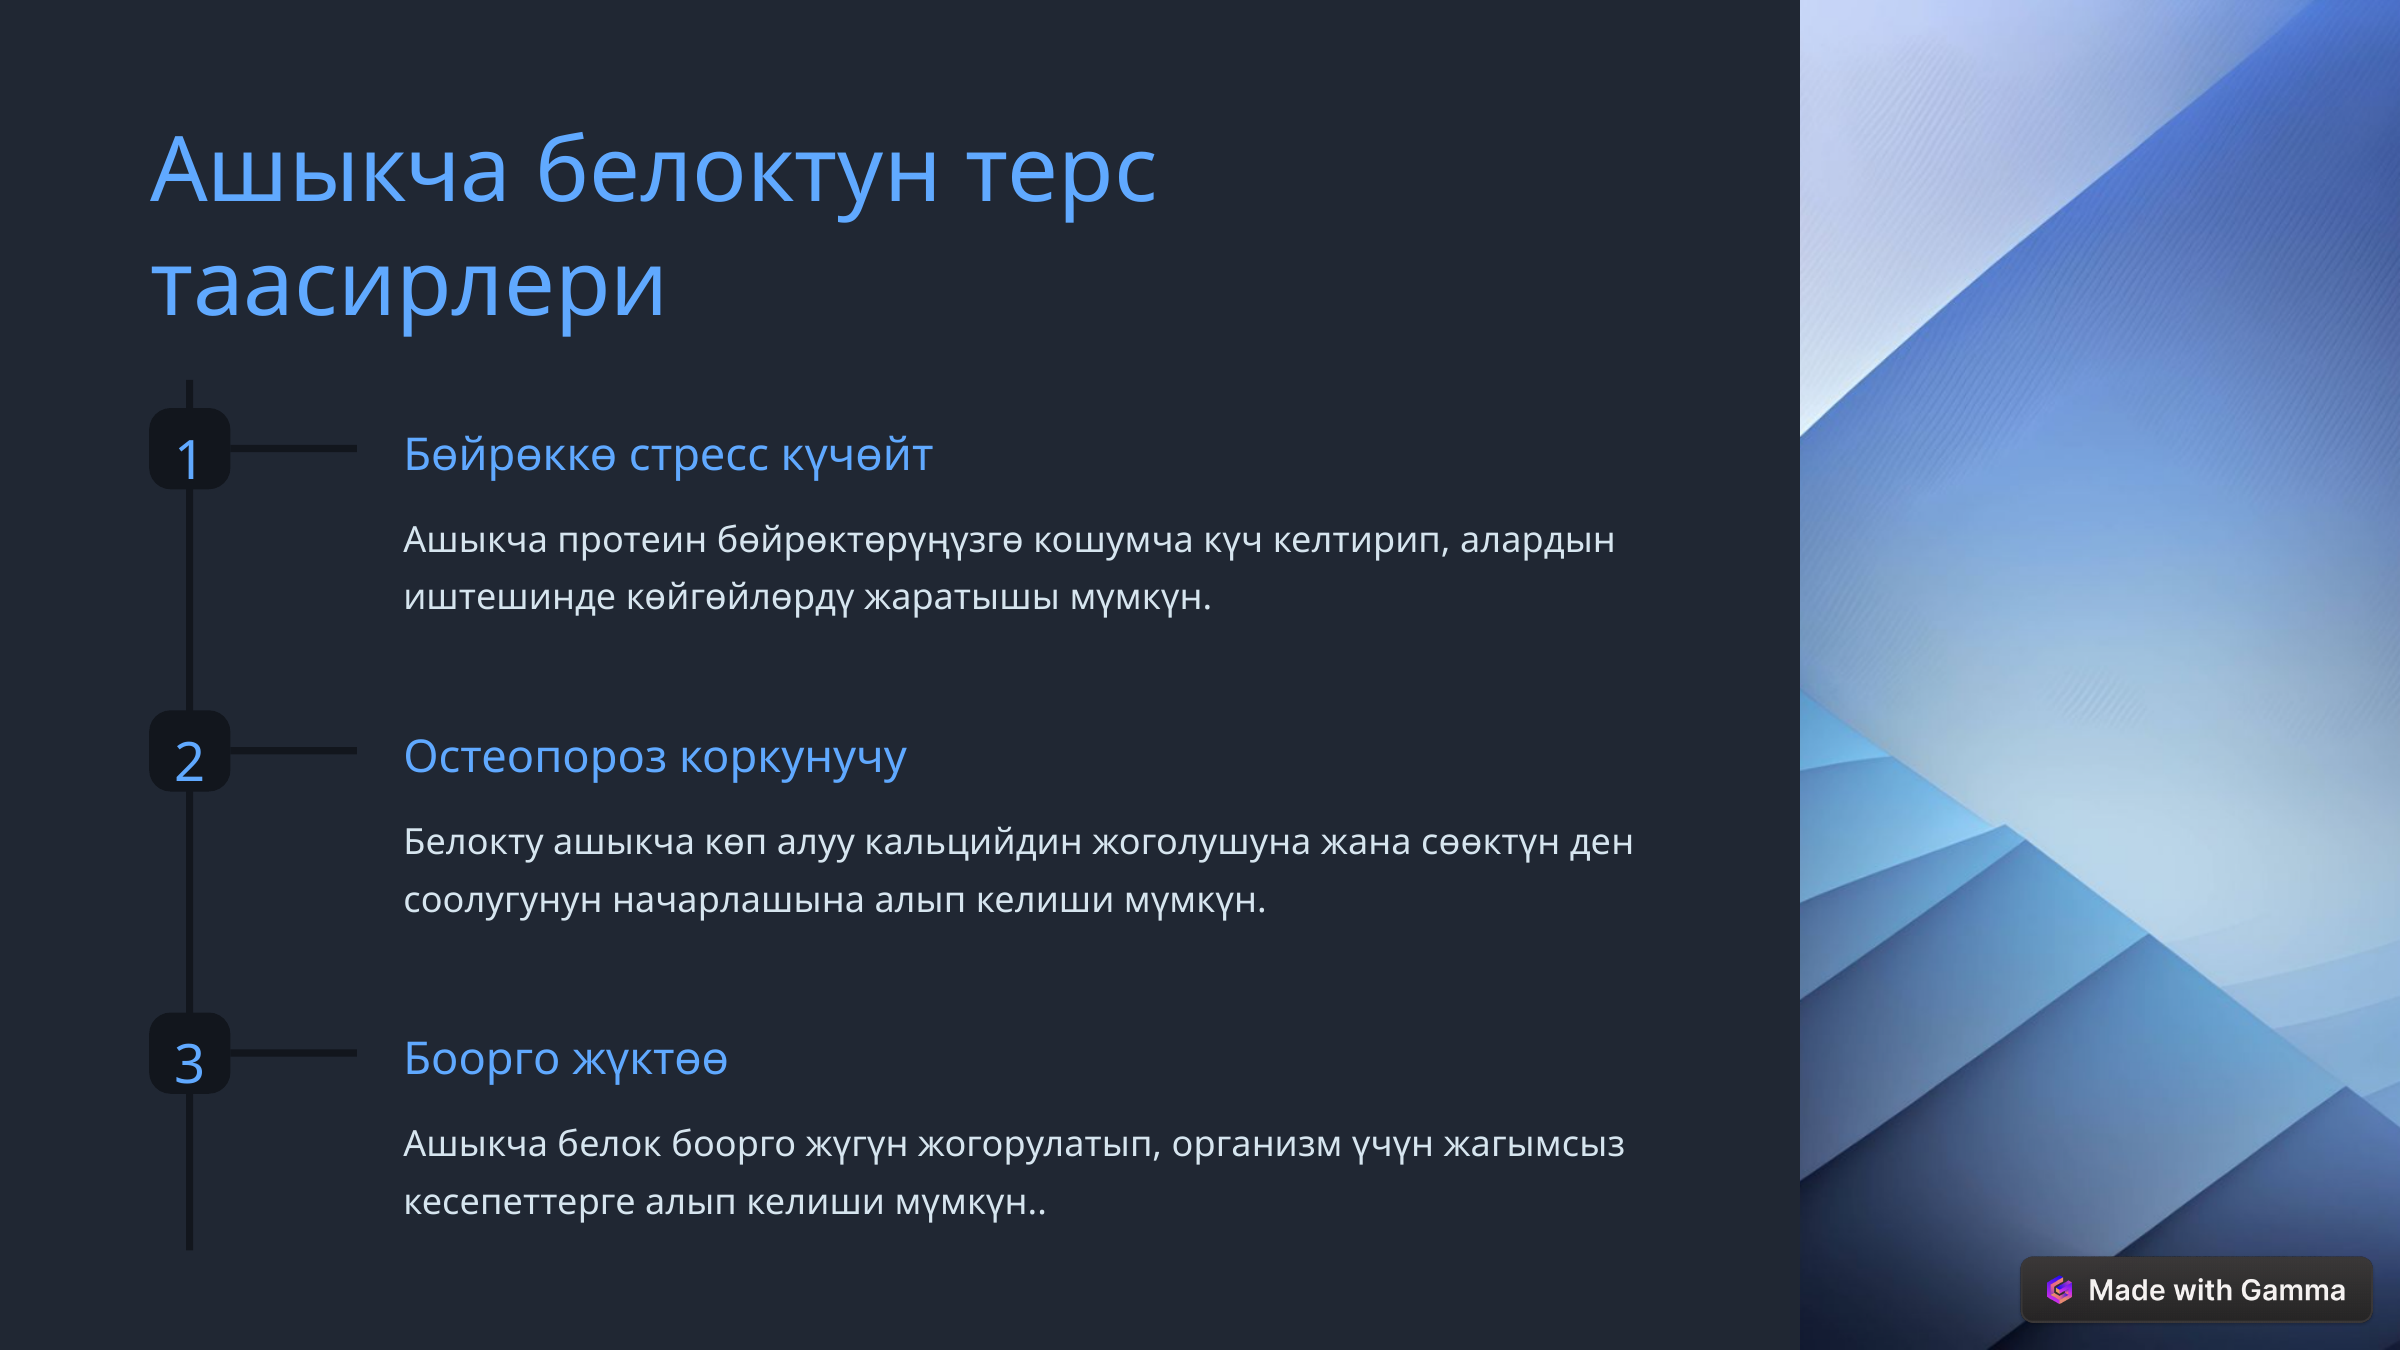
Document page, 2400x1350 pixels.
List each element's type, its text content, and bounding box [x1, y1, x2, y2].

text_box [149, 710, 231, 792]
text_box [186, 792, 194, 1012]
text_box 3 [175, 1019, 205, 1087]
text_box Белокту ашыкча көп алуу кальцийдин жоголушуна жана сөөктүн ден соолугунун начарлашына алып келиши мүмкүн. [388, 796, 1665, 912]
text_box [231, 747, 357, 755]
text_box Ашыкча протеин бөйрөктөрүңүзгө кошумча күч келтирип, алардын иштешинде көйгөйлөрдү жаратышы мүмкүн. [388, 494, 1665, 610]
text_box [231, 444, 357, 453]
text_box [149, 1012, 231, 1094]
text_box Бөйрөккө стресс күчөйт [388, 415, 953, 473]
text_box Остеопороз коркунучу [388, 718, 909, 775]
picture [1799, 0, 2400, 1350]
text_box [231, 1049, 357, 1057]
text_box [186, 490, 194, 710]
text_box Ашыкча белоктун терс таасирлери [135, 99, 1665, 326]
text_box [149, 408, 231, 490]
text_box 1 [178, 414, 201, 483]
text_box Ашыкча белок боорго жүгүн жогорулатып, организм үчүн жагымсыз кесепеттерге алып келиши мүмкүн.. [388, 1098, 1665, 1215]
text_box [186, 1094, 194, 1251]
text_box [0, 0, 1799, 1350]
text_box [186, 379, 194, 408]
text_box Боорго жүктөө [388, 1020, 751, 1077]
text_box 2 [174, 716, 205, 785]
